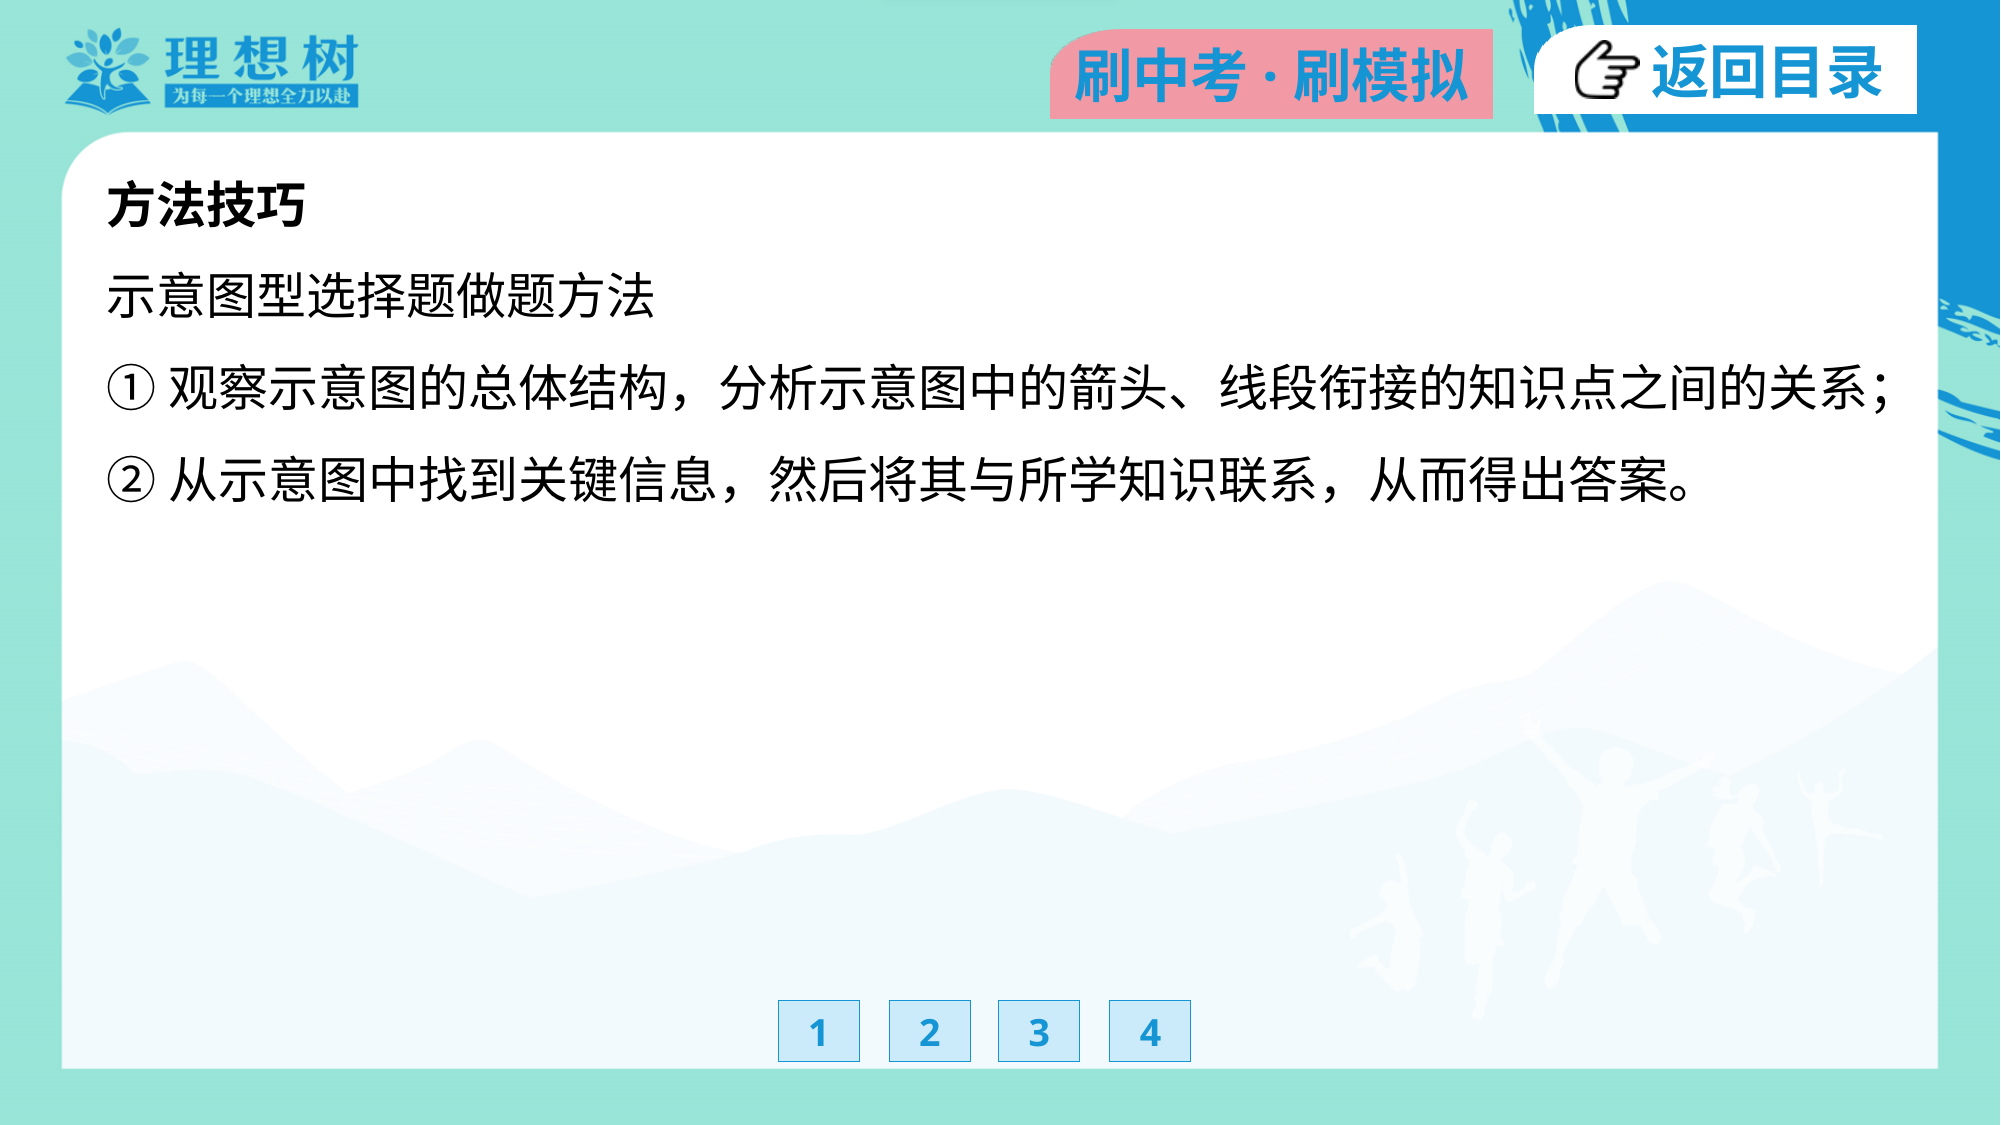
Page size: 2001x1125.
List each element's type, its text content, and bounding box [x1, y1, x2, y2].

text_box 方法技巧 示意图型选择题做题方法 ①观察示意图的总体结构，分析示意图中的箭头、线段衔接的知识点之间的关系； ②从示意图中找到关键信息，然后将其与所学知识联系，从而得出答案。 [106, 141, 1895, 509]
picture [0, 0, 2000, 1125]
